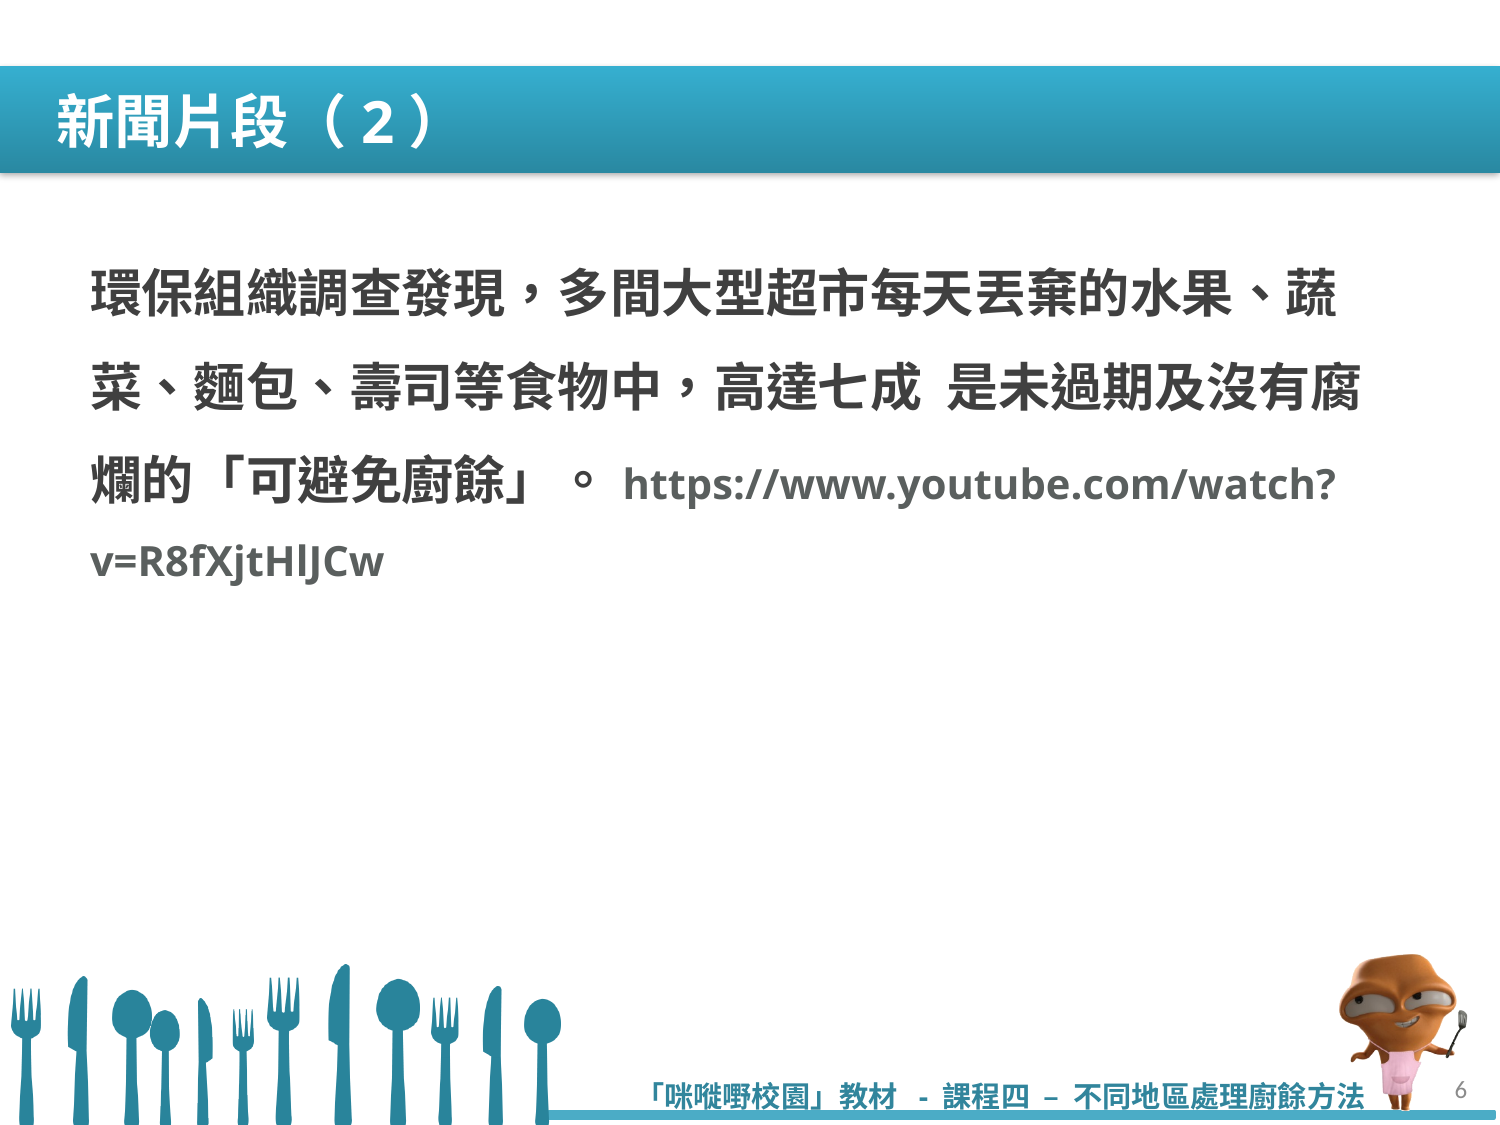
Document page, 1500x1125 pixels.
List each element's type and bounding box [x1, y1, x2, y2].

text_box [0, 66, 1500, 1125]
